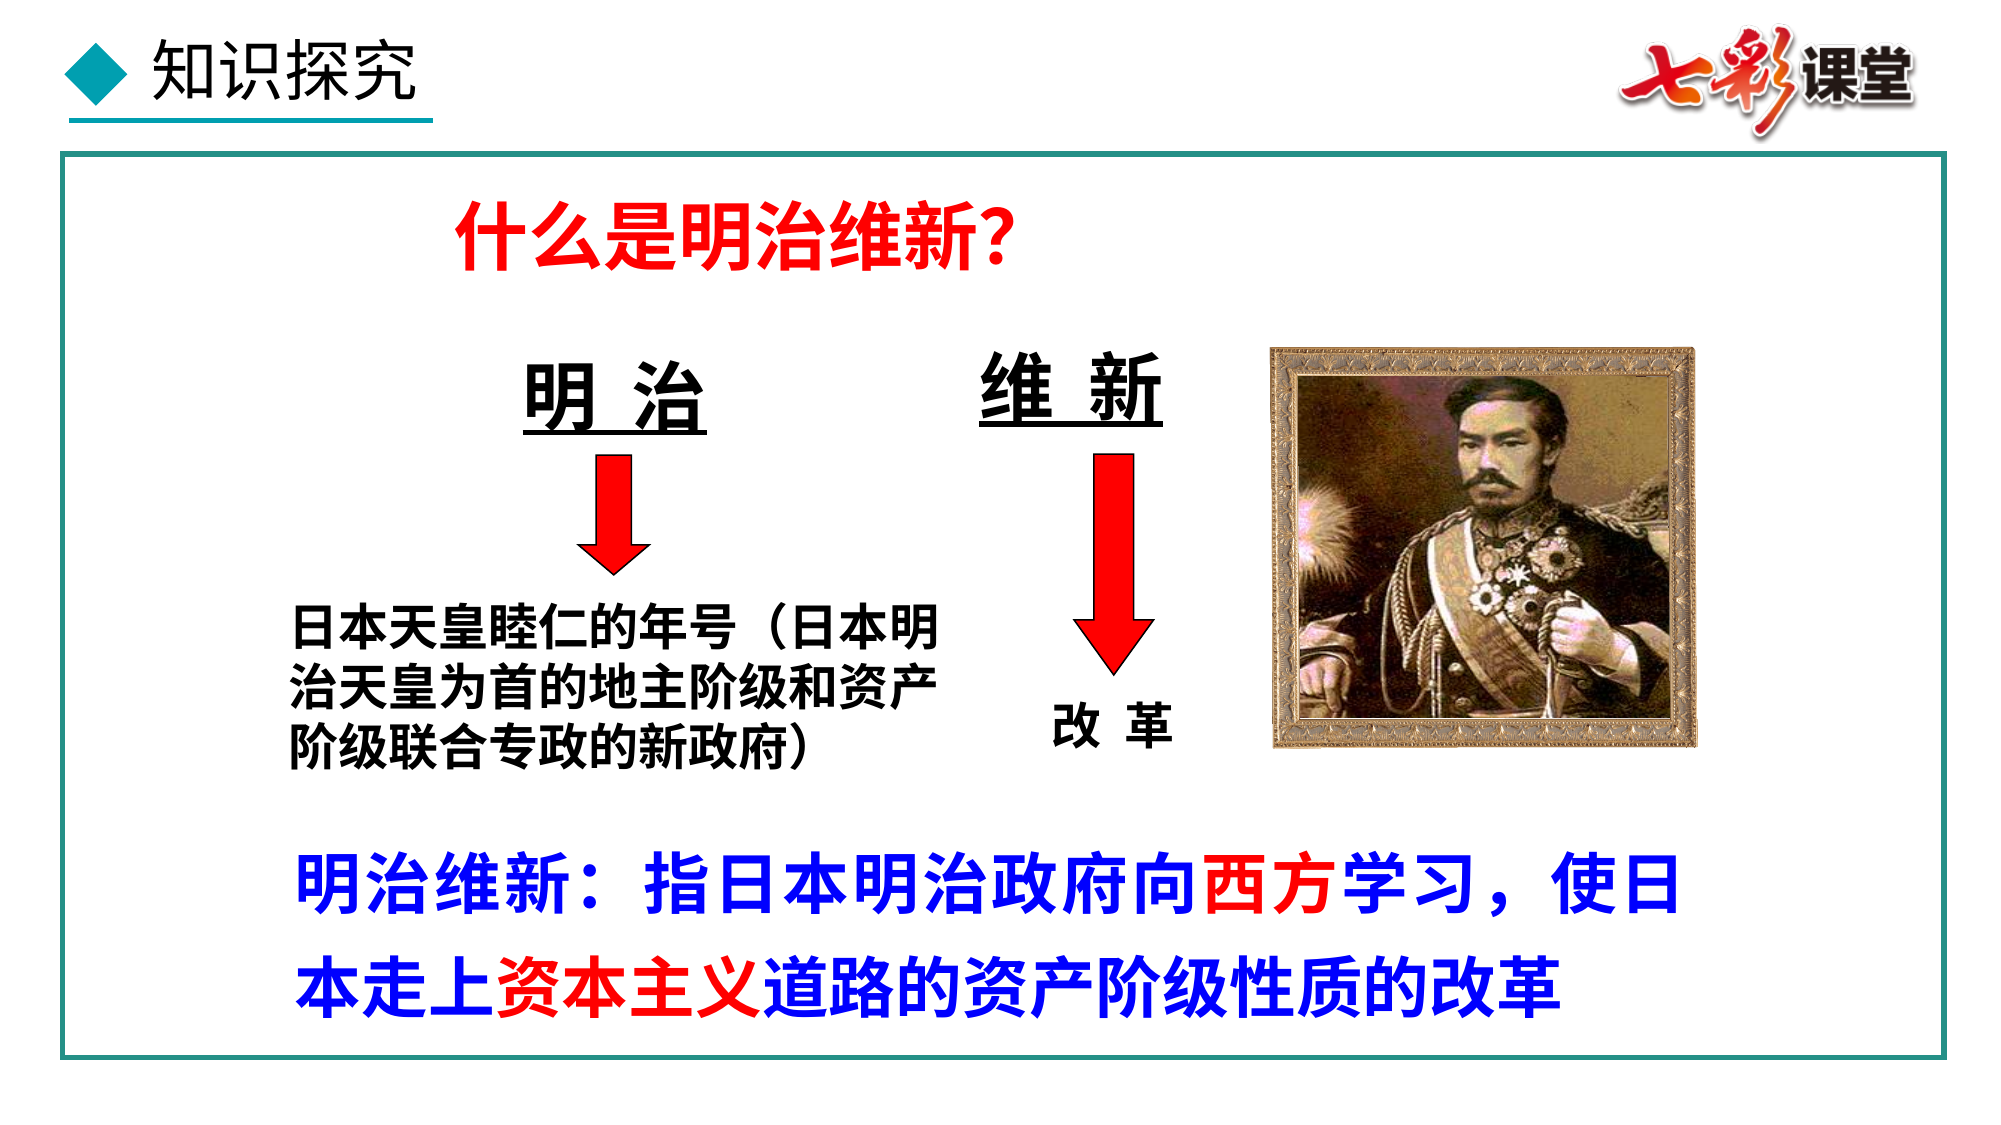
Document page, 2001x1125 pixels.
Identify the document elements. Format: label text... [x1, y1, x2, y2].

text_box [1073, 454, 1154, 676]
text_box 什么是明治维新？ [233, 182, 1522, 287]
text_box 维 新 [964, 333, 1272, 439]
text_box 明治维新：指日本明治政府向西方学习，使日本走上资本主义道路的资产阶级性质的改革 [280, 810, 1702, 1034]
text_box 日本天皇睦仁的年号（日本明治天皇为首的地主阶级和资产阶级联合专政的新政府） [274, 588, 966, 784]
picture [1614, 19, 1923, 144]
text_box 改 革 [989, 686, 1238, 762]
text_box [578, 455, 650, 575]
text_box 明 治 [443, 341, 786, 448]
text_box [1240, 341, 1725, 754]
